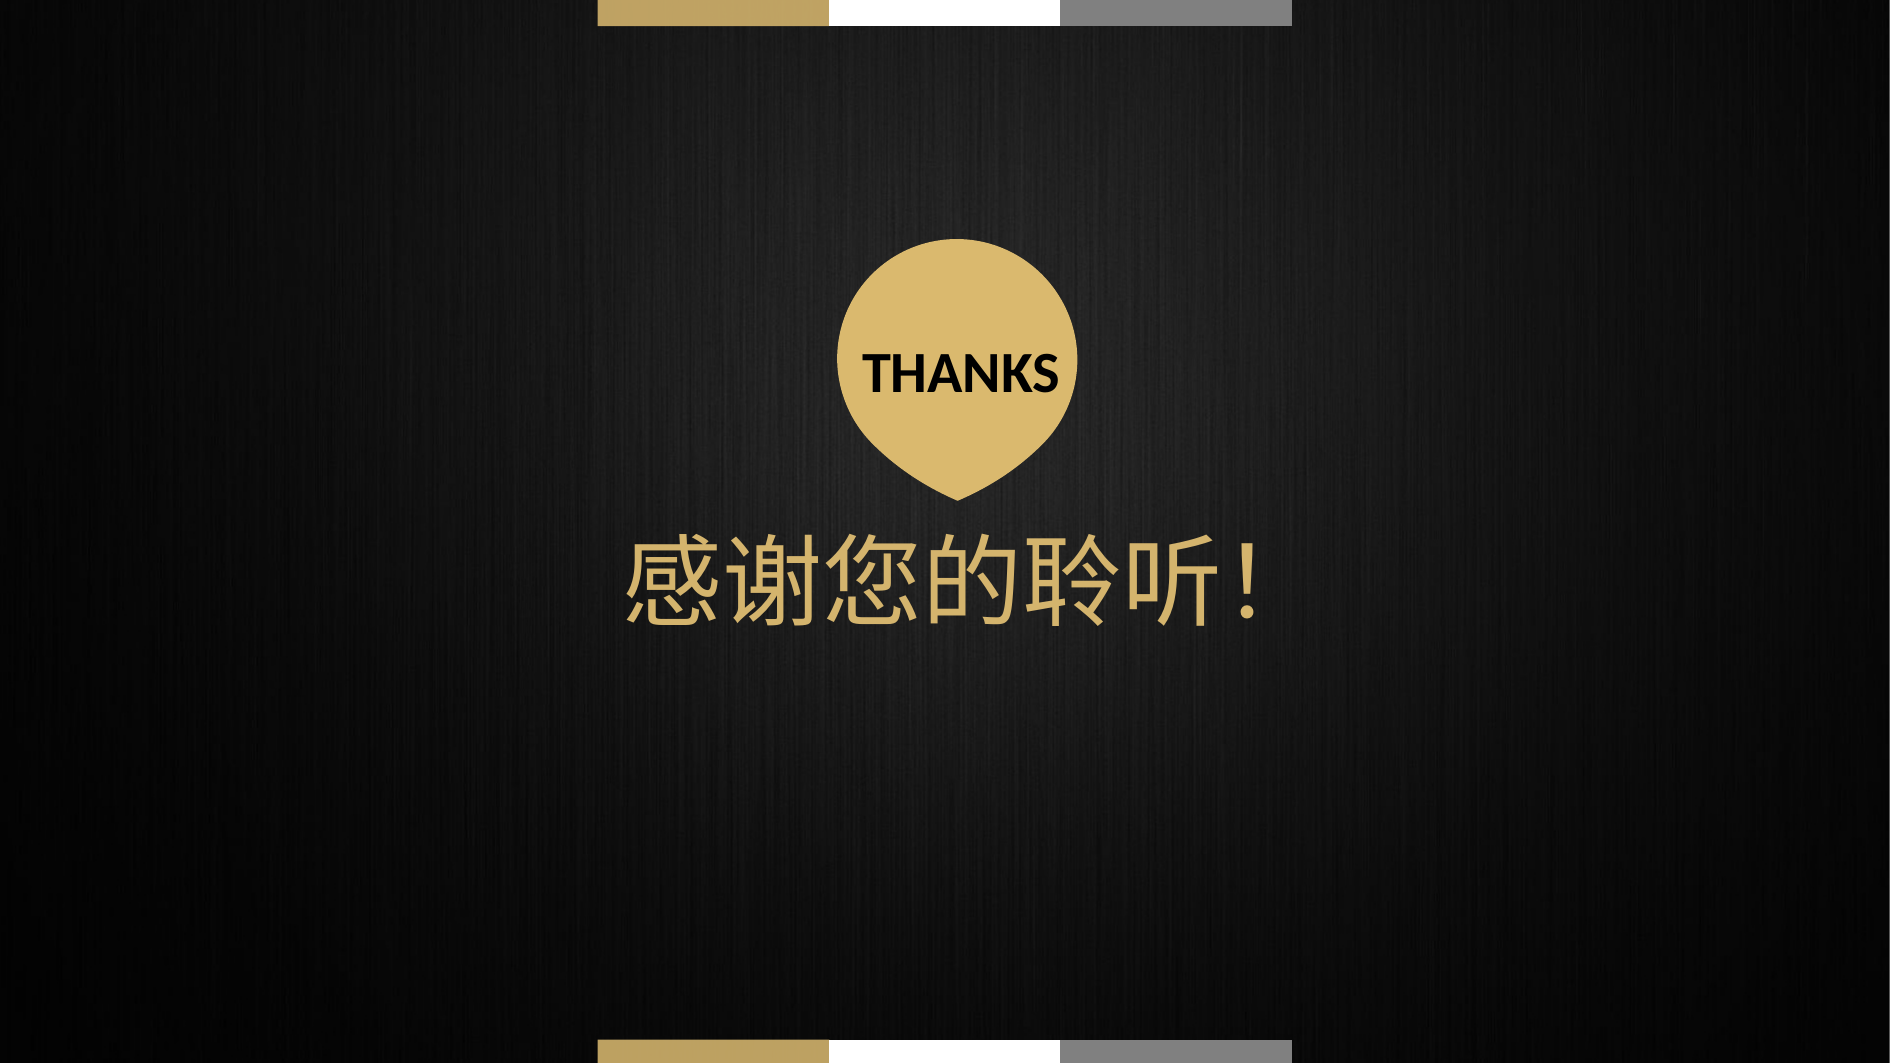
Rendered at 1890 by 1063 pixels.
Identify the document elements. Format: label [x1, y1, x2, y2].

text_box [597, 1039, 1293, 1063]
picture [0, 0, 1890, 1063]
text_box [597, 0, 1293, 27]
